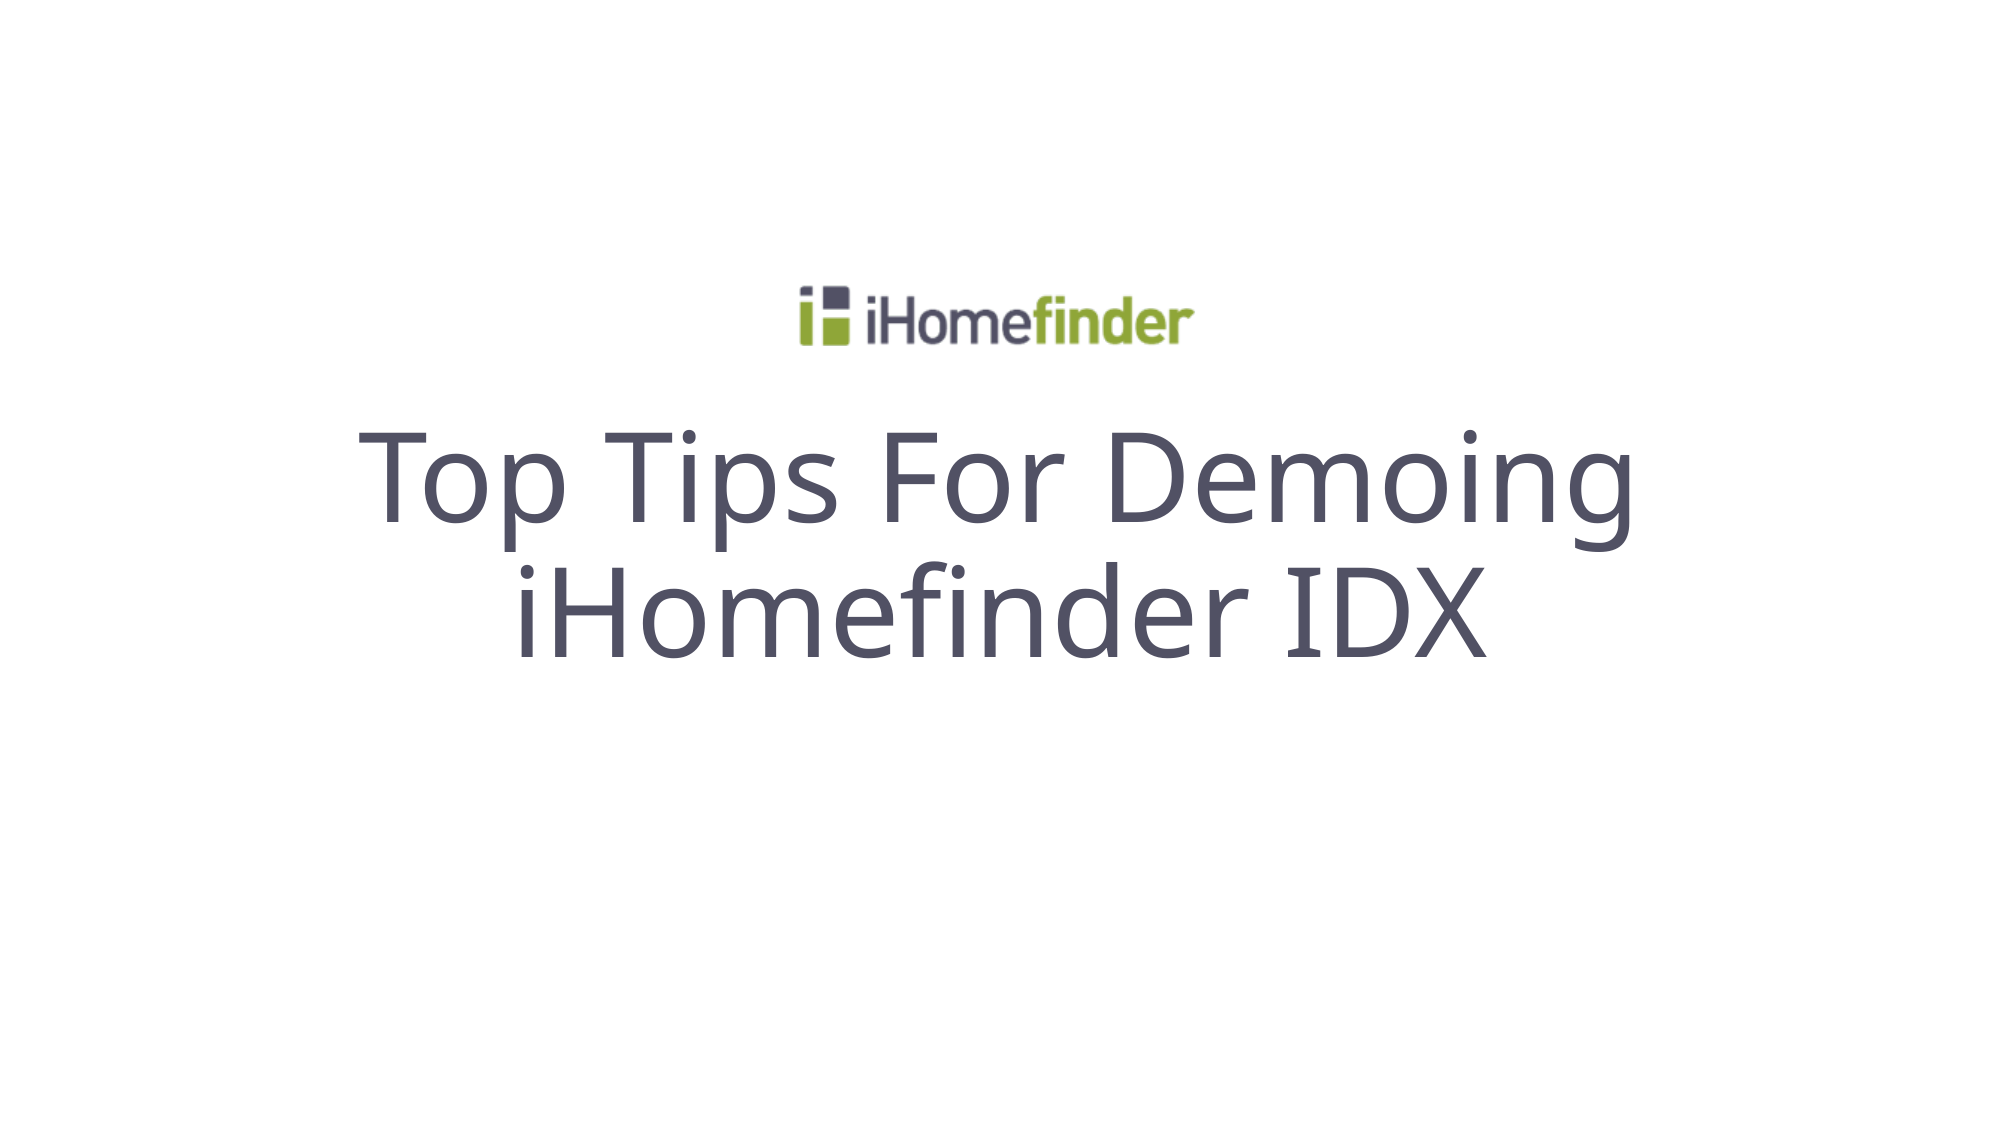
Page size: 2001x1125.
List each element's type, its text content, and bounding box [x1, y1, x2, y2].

title Top Tips For Demoing iHomefinder IDX [249, 300, 1750, 692]
picture [792, 262, 1208, 376]
